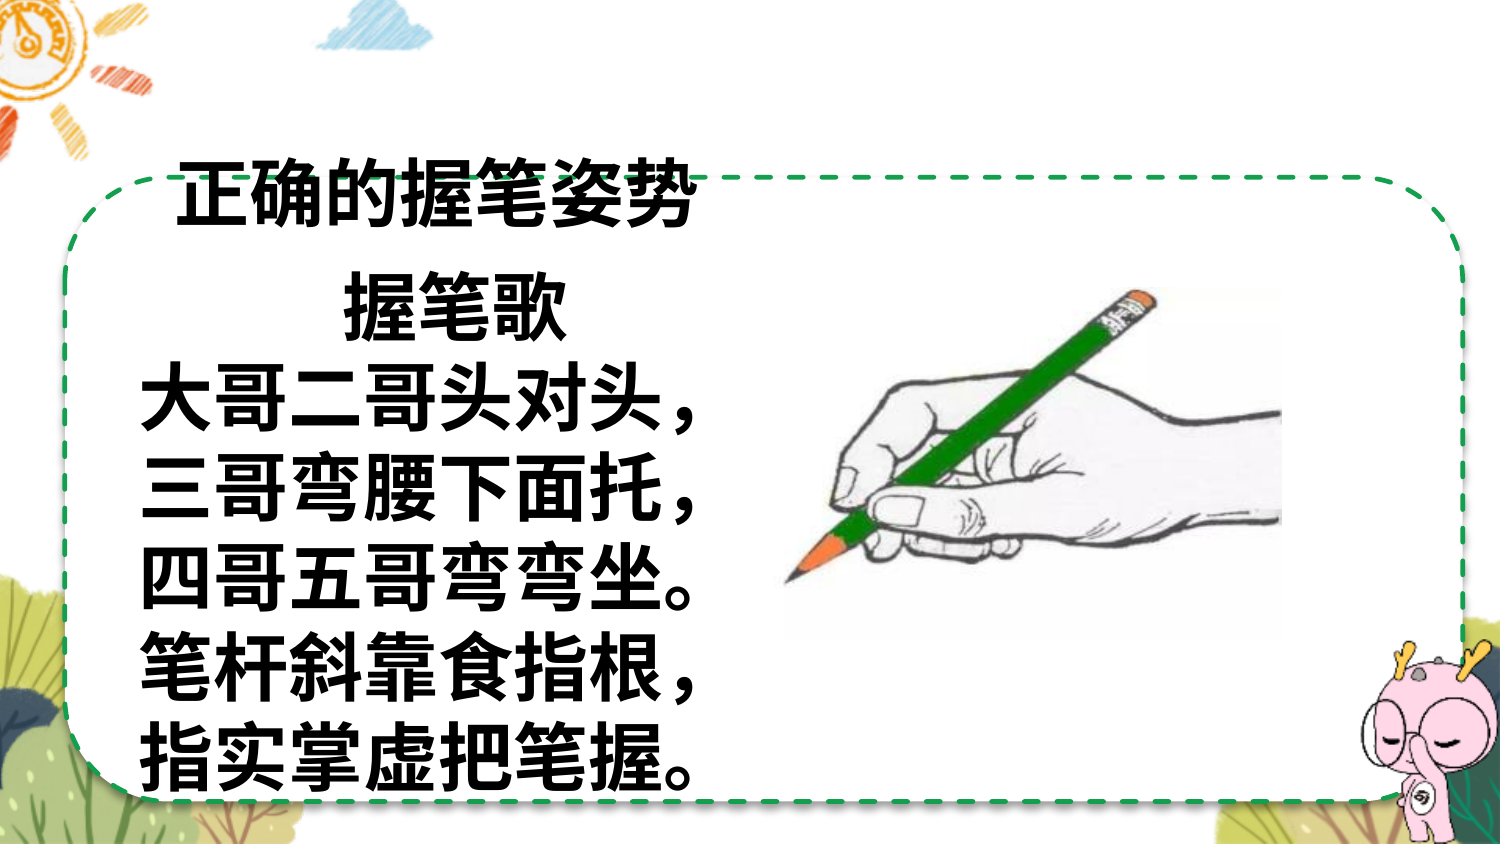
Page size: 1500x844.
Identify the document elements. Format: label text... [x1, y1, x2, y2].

picture [0, 0, 674, 166]
text_box 正确的握笔姿势 [159, 138, 821, 244]
picture [0, 549, 313, 844]
text_box 握笔歌 大哥二哥头对头， 三哥弯腰下面托， 四哥五哥弯弯坐。 笔杆斜靠食指根， 指实掌虚把笔握。 [123, 253, 786, 809]
picture [773, 287, 1282, 640]
picture [1184, 550, 1500, 844]
